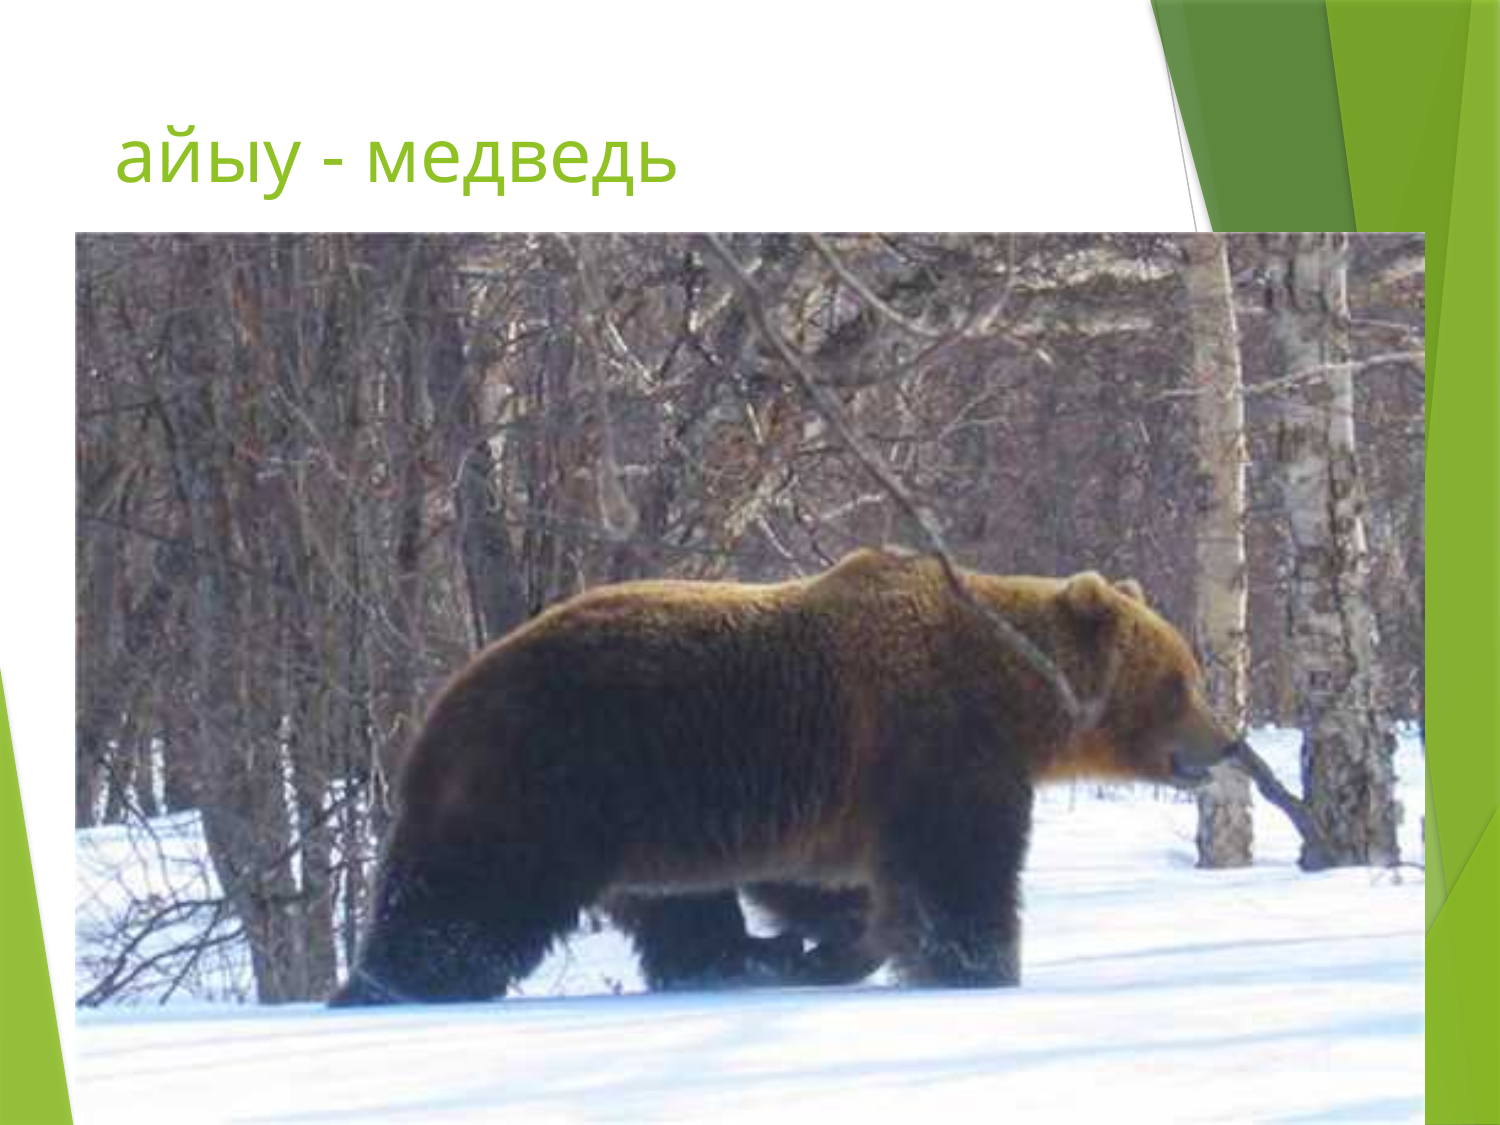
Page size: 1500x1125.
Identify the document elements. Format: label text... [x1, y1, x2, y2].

title айыу - медведь [99, 99, 1142, 231]
picture [74, 231, 1426, 1125]
